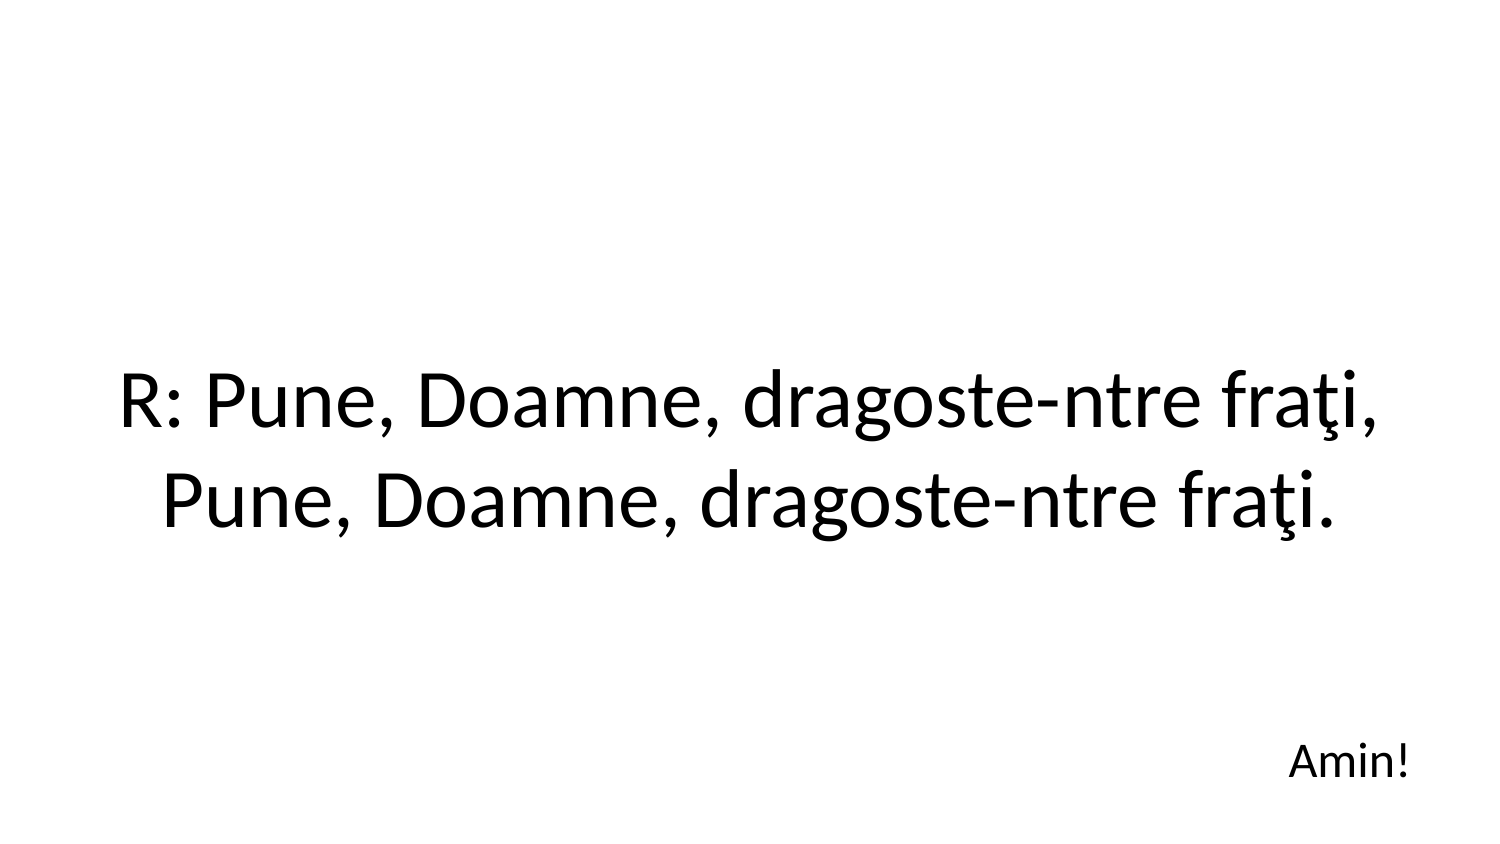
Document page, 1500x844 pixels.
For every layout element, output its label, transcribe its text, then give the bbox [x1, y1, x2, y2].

text_box R: Pune, Doamne, dragoste-­ntre fraţi, Pune, Doamne, dragoste-­ntre fraţi. [104, 292, 1396, 552]
text_box Amin! [1273, 674, 1427, 795]
